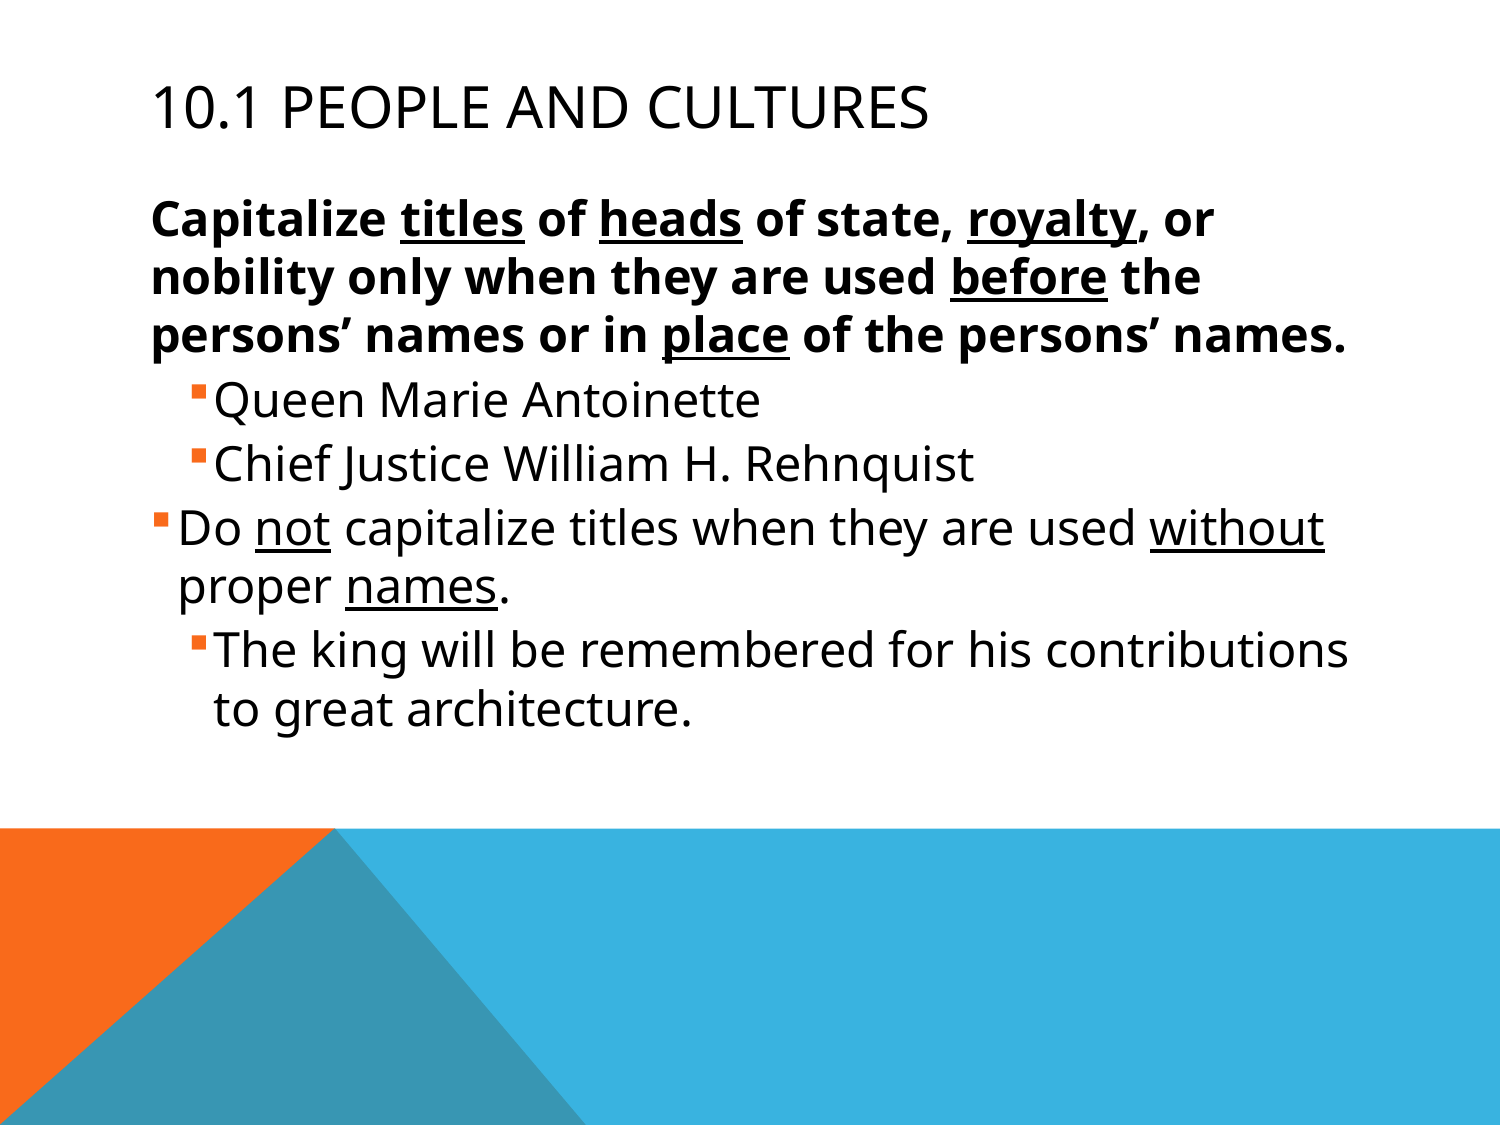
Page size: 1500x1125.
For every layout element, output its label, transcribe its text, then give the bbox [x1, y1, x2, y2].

list Capitalize titles of heads of state, royalty, or nobility only when they are used before the persons’ names or in place of the persons’ names. Queen Marie Antoinette Chief Justice William H. Rehnquist Do not capitalize titles when they are used without proper names. The king will be remembered for his contributions to great architecture. [135, 180, 1369, 768]
title 10.1 People and Cultures [135, 60, 1369, 150]
